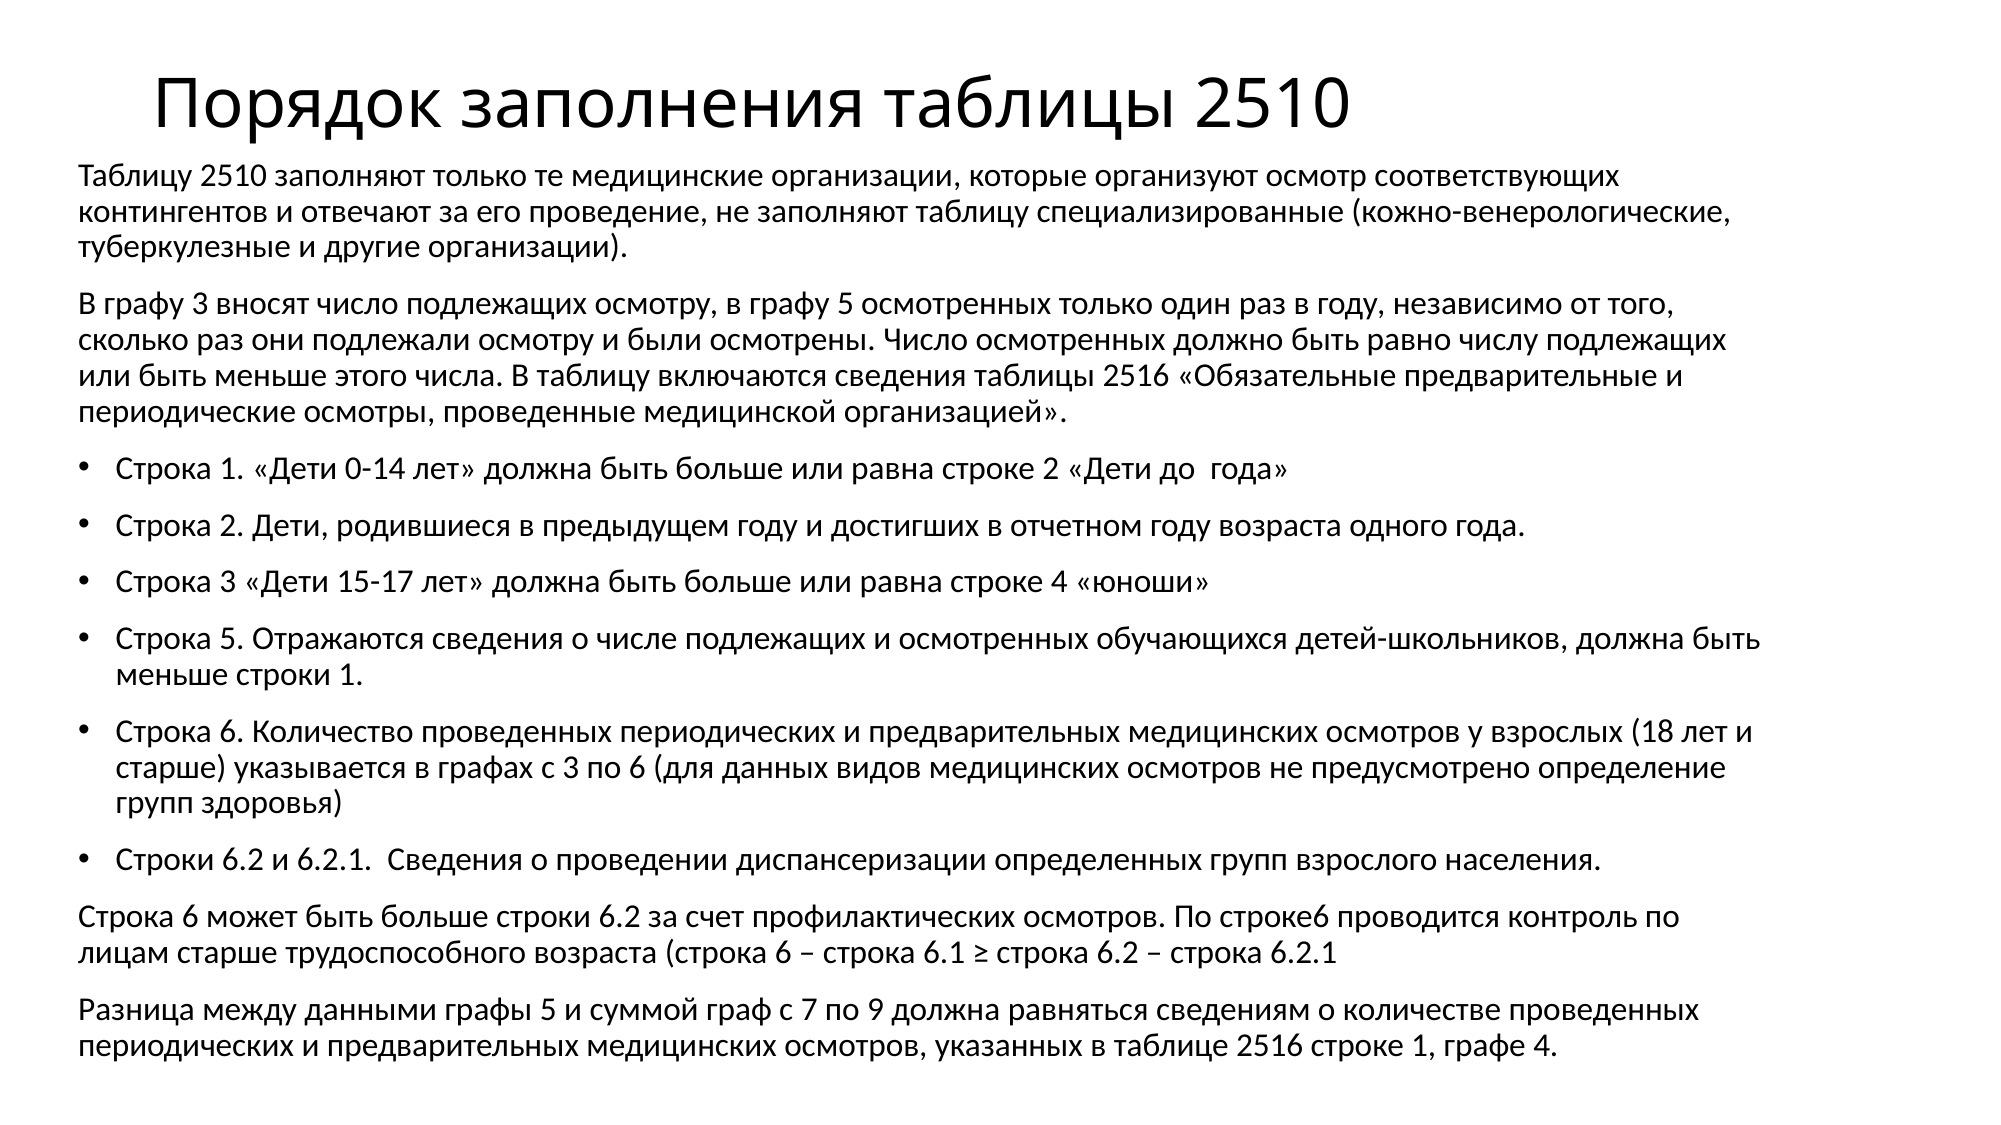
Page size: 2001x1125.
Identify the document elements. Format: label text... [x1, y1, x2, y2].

title Порядок заполнения таблицы 2510 [137, 59, 1836, 150]
list Таблицу 2510 заполняют только те медицинские организации, которые организуют осмотр соответствующих контингентов и отвечают за его проведение, не заполняют таблицу специализированные (кожно-венерологические, туберкулезные и другие организации). В графу 3 вносят число подлежащих осмотру, в графу 5 осмотренных только один раз в году, независимо от того, сколько раз они подлежали осмотру и были осмотрены. Число осмотренных должно быть равно числу подлежащих или быть меньше этого числа. В таблицу включаются сведения таблицы 2516 «Обязательные предварительные и периодические осмотры, проведенные медицинской организацией». Строка 1. «Дети 0-14 лет» должна быть больше или равна строке 2 «Дети до года» Строка 2. Дети, родившиеся в предыдущем году и достигших в отчетном году возраста одного года. Строка 3 «Дети 15-17 лет» должна быть больше или равна строке 4 «юноши» Строка 5. Отражаются сведения о числе подлежащих и осмотренных обучающихся детей-школьников, должна быть меньше строки 1. Строка 6. Количество проведенных периодических и предварительных медицинских осмотров у взрослых (18 лет и старше) указывается в графах с 3 по 6 (для данных видов медицинских осмотров не предусмотрено определение групп здоровья) Строки 6.2 и 6.2.1. Сведения о проведении диспансеризации определенных групп взрослого населения. Строка 6 может быть больше строки 6.2 за счет профилактических осмотров. По строке6 проводится контроль по лицам старше трудоспособного возраста (строка 6 – строка 6.1 ≥ строка 6.2 – строка 6.2.1 Разница между данными графы 5 и суммой граф с 7 по 9 должна равняться сведениям о количестве проведенных периодических и предварительных медицинских осмотров, указанных в таблице 2516 строке 1, графе 4. [63, 149, 1789, 1045]
